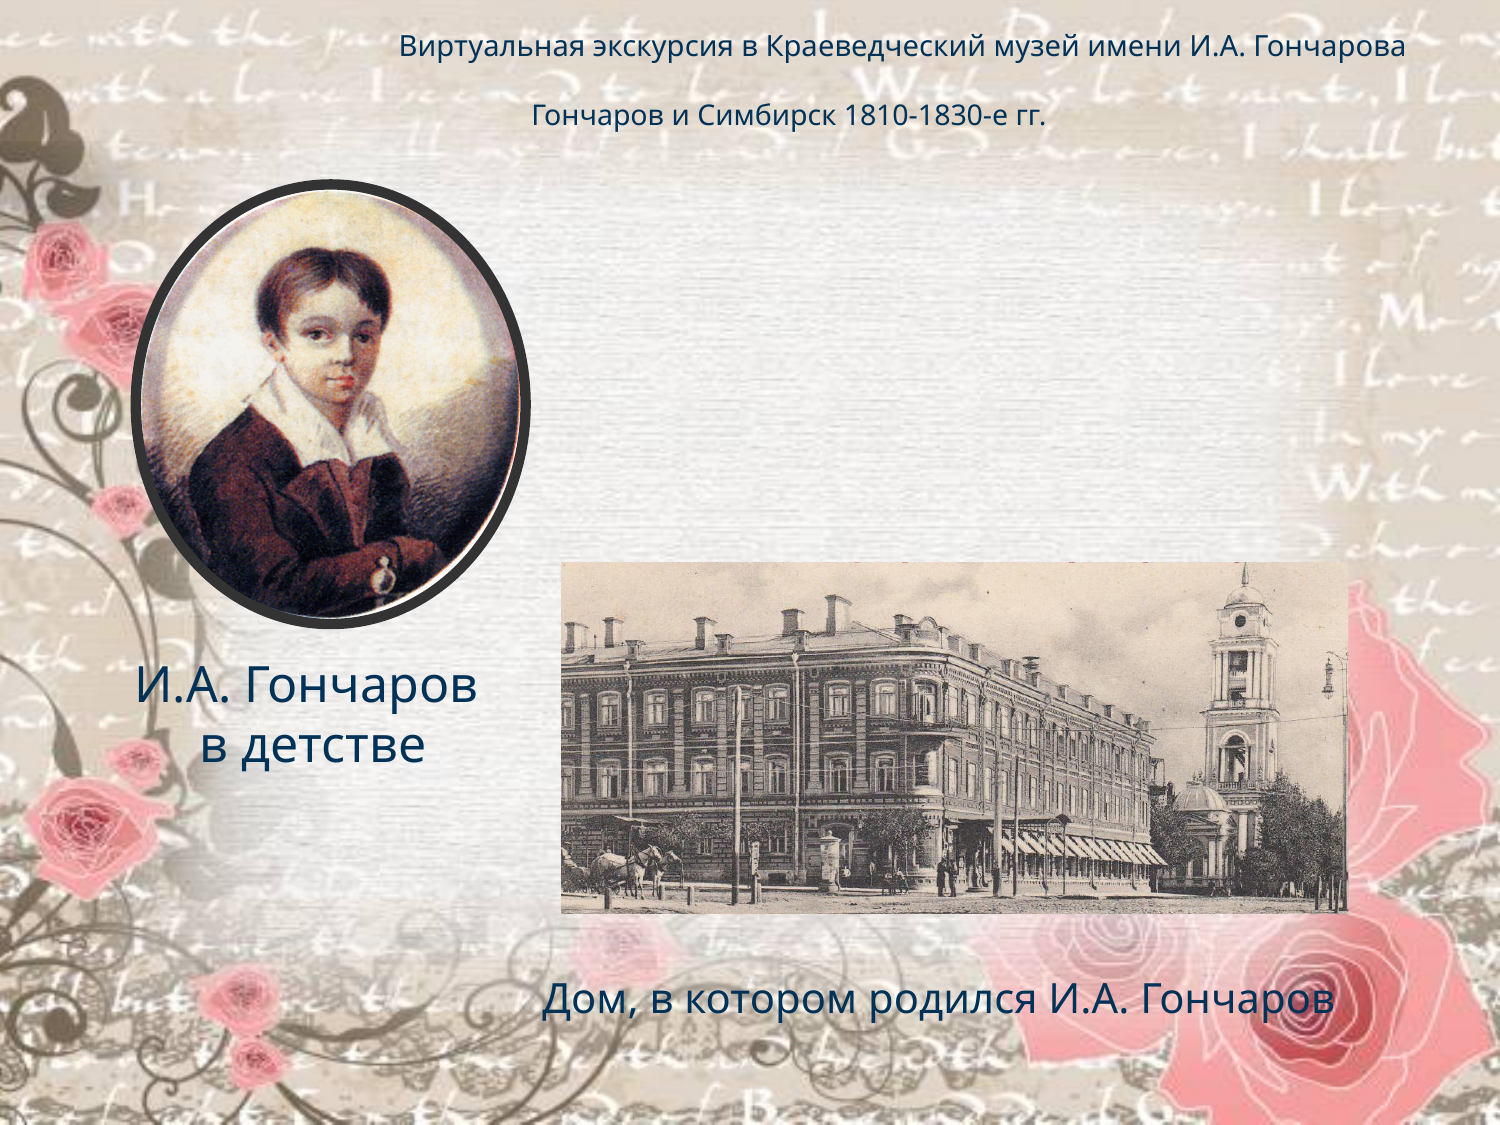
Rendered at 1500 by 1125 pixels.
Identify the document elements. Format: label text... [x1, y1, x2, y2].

text_box Дом, в котором родился И.А. Гончаров [513, 964, 1365, 1029]
text_box Виртуальная экскурсия в Краеведческий музей имени И.А. Гончарова [383, 19, 1477, 70]
text_box И.А. Гончаров в детстве [0, 645, 555, 780]
title Гончаров и Симбирск 1810-1830-е гг. [123, 54, 1463, 185]
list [560, 562, 1349, 915]
picture [0, 0, 1500, 1125]
